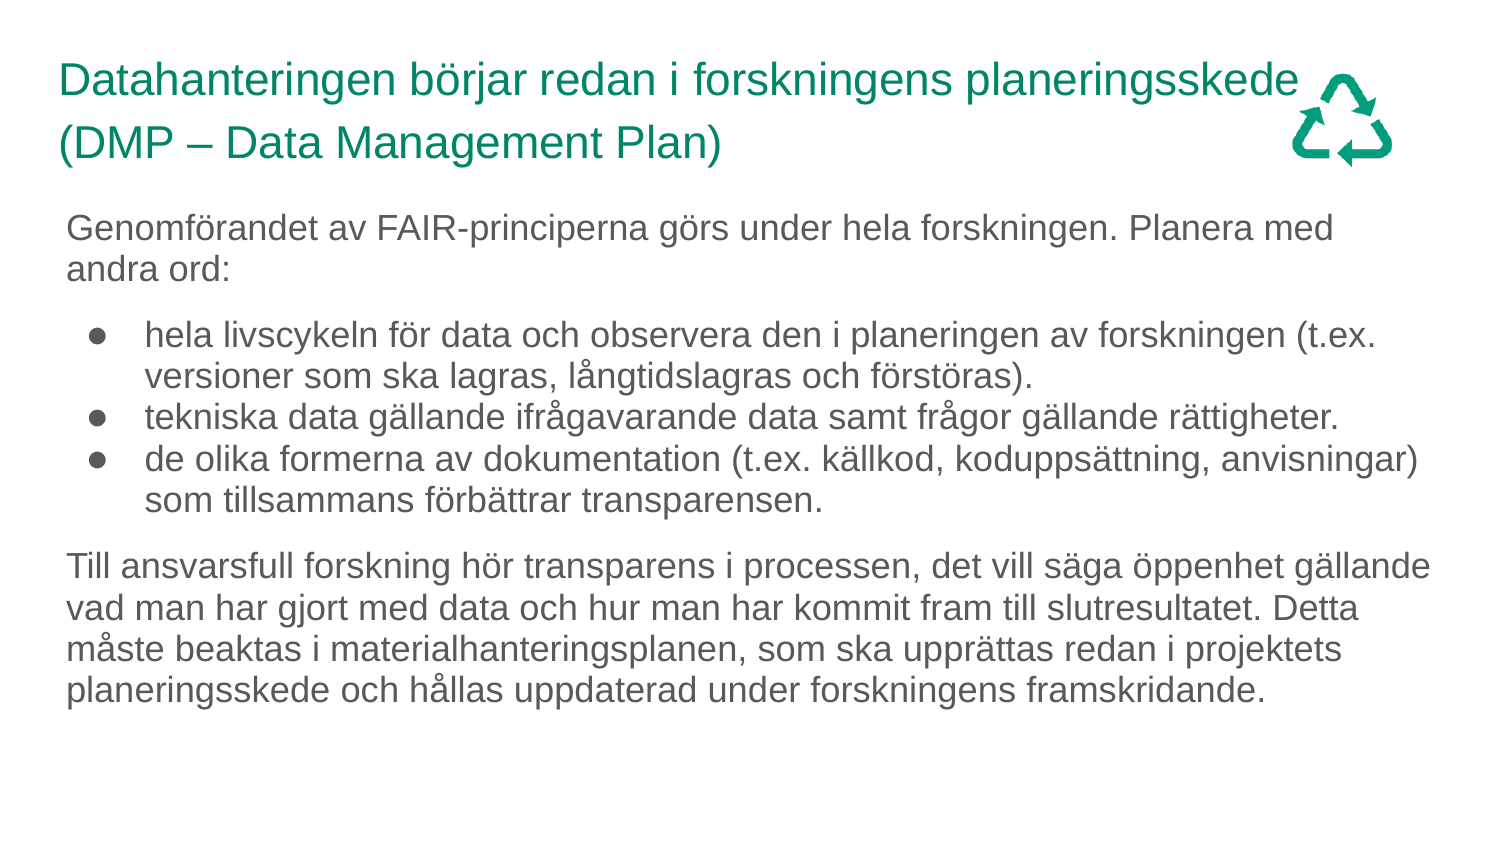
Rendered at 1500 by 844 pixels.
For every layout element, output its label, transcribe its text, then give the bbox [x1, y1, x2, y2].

title Datahanteringen börjar redan i forskningens planeringsskede (DMP – Data Management Plan) [43, 26, 1441, 120]
picture [1283, 65, 1401, 175]
list Genomförandet av FAIR-principerna görs under hela forskningen. Planera med andra ord: hela livscykeln för data och observera den i planeringen av forskningen (t.ex. versioner som ska lagras, långtidslagras och förstöras). tekniska data gällande ifrågavarande data samt frågor gällande rättigheter. de olika formerna av dokumentation (t.ex. källkod, koduppsättning, anvisningar) som tillsammans förbättrar transparensen. Till ansvarsfull forskning hör transparens i processen, det vill säga öppenhet gällande vad man har gjort med data och hur man har kommit fram till slutresultatet. Detta måste beaktas i materialhanteringsplanen, som ska upprättas redan i projektets planeringsskede och hållas uppdaterad under forskningens framskridande. [51, 192, 1449, 753]
